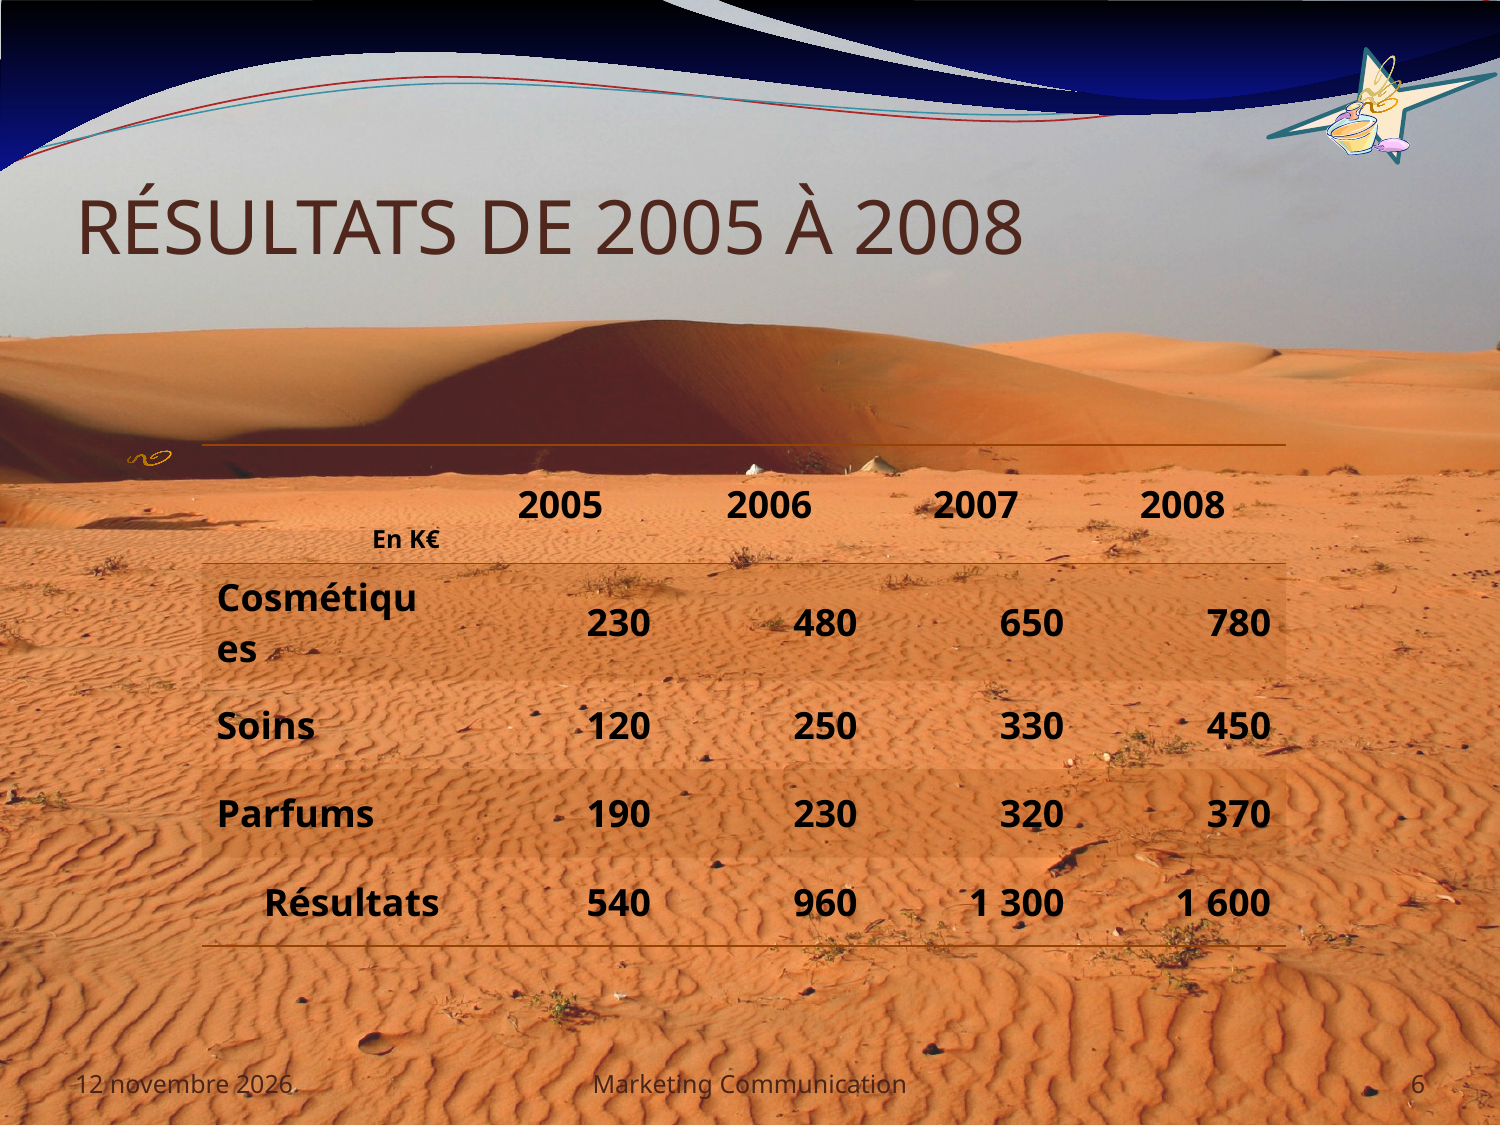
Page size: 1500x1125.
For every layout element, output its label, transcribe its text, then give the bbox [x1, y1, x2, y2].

table_cell 370 [1080, 769, 1286, 858]
table_header 2006 [666, 446, 873, 563]
table_cell Soins [202, 681, 455, 769]
table_cell 450 [1080, 681, 1286, 769]
table_cell Cosmétiques [202, 564, 455, 681]
table_cell 330 [873, 681, 1080, 769]
title Résultats de 2005 à 2008 [75, 82, 1425, 270]
table_cell 540 [455, 858, 666, 945]
slide_number mai 09 [75, 1042, 425, 1103]
table_header 2008 [1080, 446, 1286, 563]
table_cell 780 [1080, 564, 1286, 681]
table_cell 1 300 [873, 858, 1080, 945]
slide_number 6 [1299, 1042, 1425, 1103]
table_header En K€ [202, 446, 455, 563]
table_cell 480 [666, 564, 873, 681]
table_cell 1 600 [1080, 858, 1286, 945]
table_cell Résultats [202, 858, 455, 945]
table_cell 230 [455, 564, 666, 681]
table_cell 320 [873, 769, 1080, 858]
table_header 2007 [873, 446, 1080, 563]
table_header 2005 [455, 446, 666, 563]
table_cell 960 [666, 858, 873, 945]
footer Marketing Communication [474, 1042, 1025, 1103]
table_cell 120 [455, 681, 666, 769]
table_cell 190 [455, 769, 666, 858]
table_cell Parfums [202, 769, 455, 858]
table_cell 230 [666, 769, 873, 858]
table_cell 650 [873, 564, 1080, 681]
table_cell 250 [666, 681, 873, 769]
